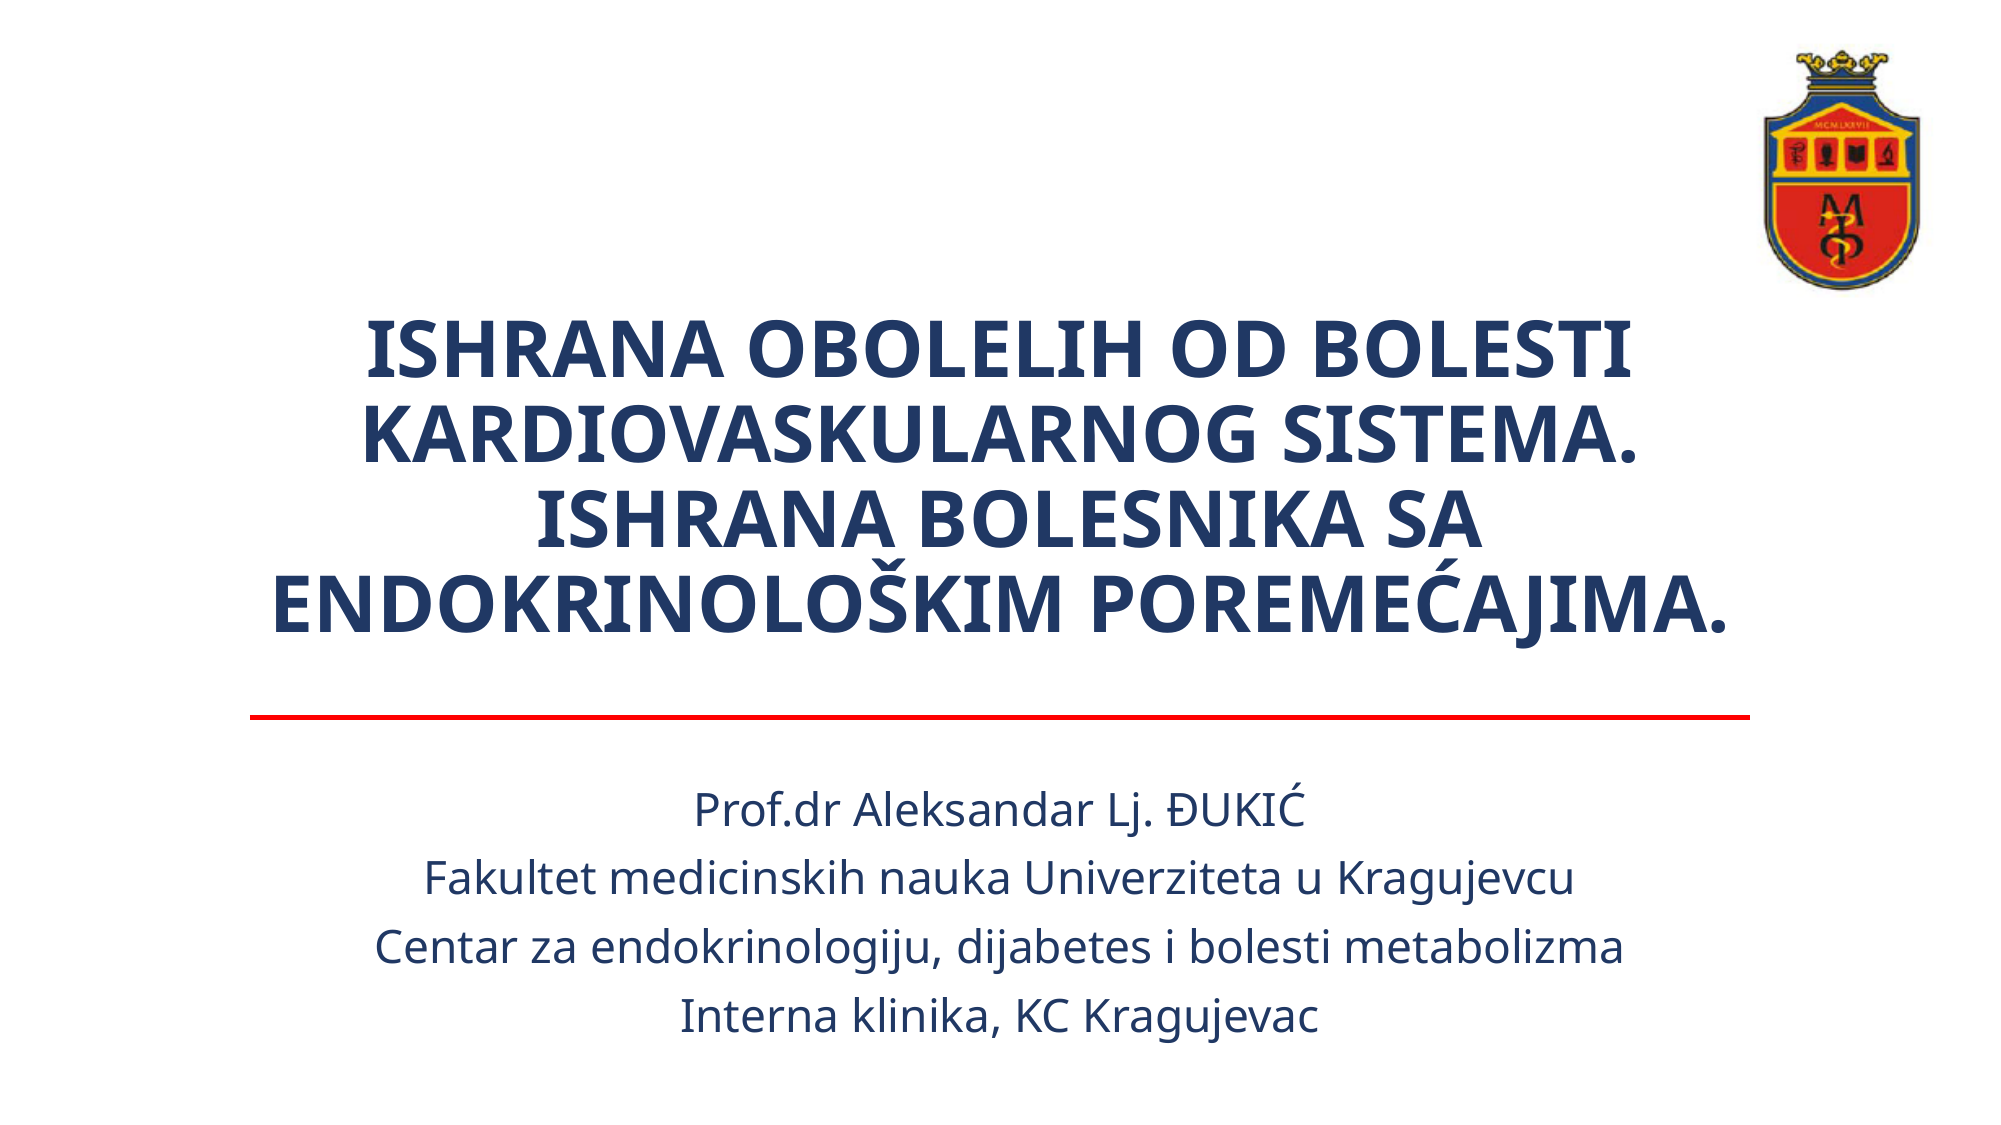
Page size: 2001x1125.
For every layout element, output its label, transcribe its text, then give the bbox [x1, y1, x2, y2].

title ISHRANA OBOLELIH OD BOLESTI KARDIOVASKULARNOG SISTEMA. ISHRANA BOLESNIKA SA ENDOKRINOLOŠKIM POREMEĆAJIMA. [249, 265, 1750, 657]
subtitle Prof.dr Aleksandar Lj. ĐUKIĆ Fakultet medicinskih nauka Univerziteta u Kragujevcu Centar za endokrinologiju, dijabetes i bolesti metabolizma Interna klinika, KC Kragujevac [249, 778, 1750, 1051]
picture [1660, 15, 2000, 353]
